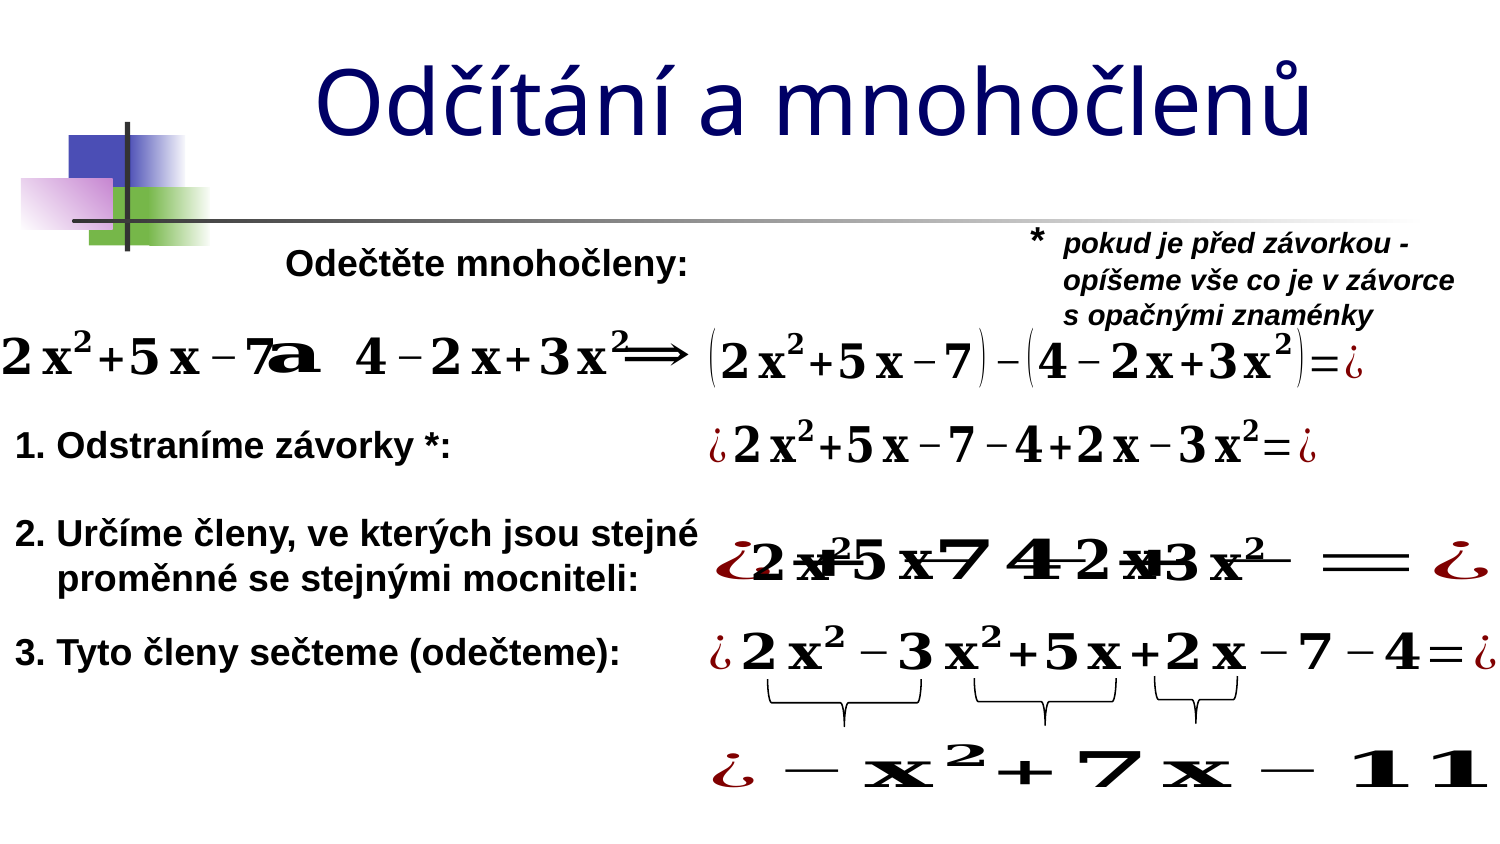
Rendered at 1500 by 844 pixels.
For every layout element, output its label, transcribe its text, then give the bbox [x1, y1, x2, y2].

text_box * pokud je před závorkou - opíšeme vše co je v závorce s opačnými znaménky [1015, 209, 1500, 339]
text_box 1. Odstraníme závorky *: [0, 413, 514, 474]
text_box 2. Určíme členy, ve kterých jsou stejné proměnné se stejnými mocniteli: [0, 501, 727, 607]
text_box [1154, 676, 1238, 724]
text_box Odečtěte mnohočleny: [0, 231, 975, 292]
title Odčítání a mnohočlenů [129, 8, 1500, 189]
text_box [767, 679, 922, 727]
text_box 3. Tyto členy sečteme (odečteme): [0, 620, 658, 680]
text_box [974, 678, 1117, 726]
